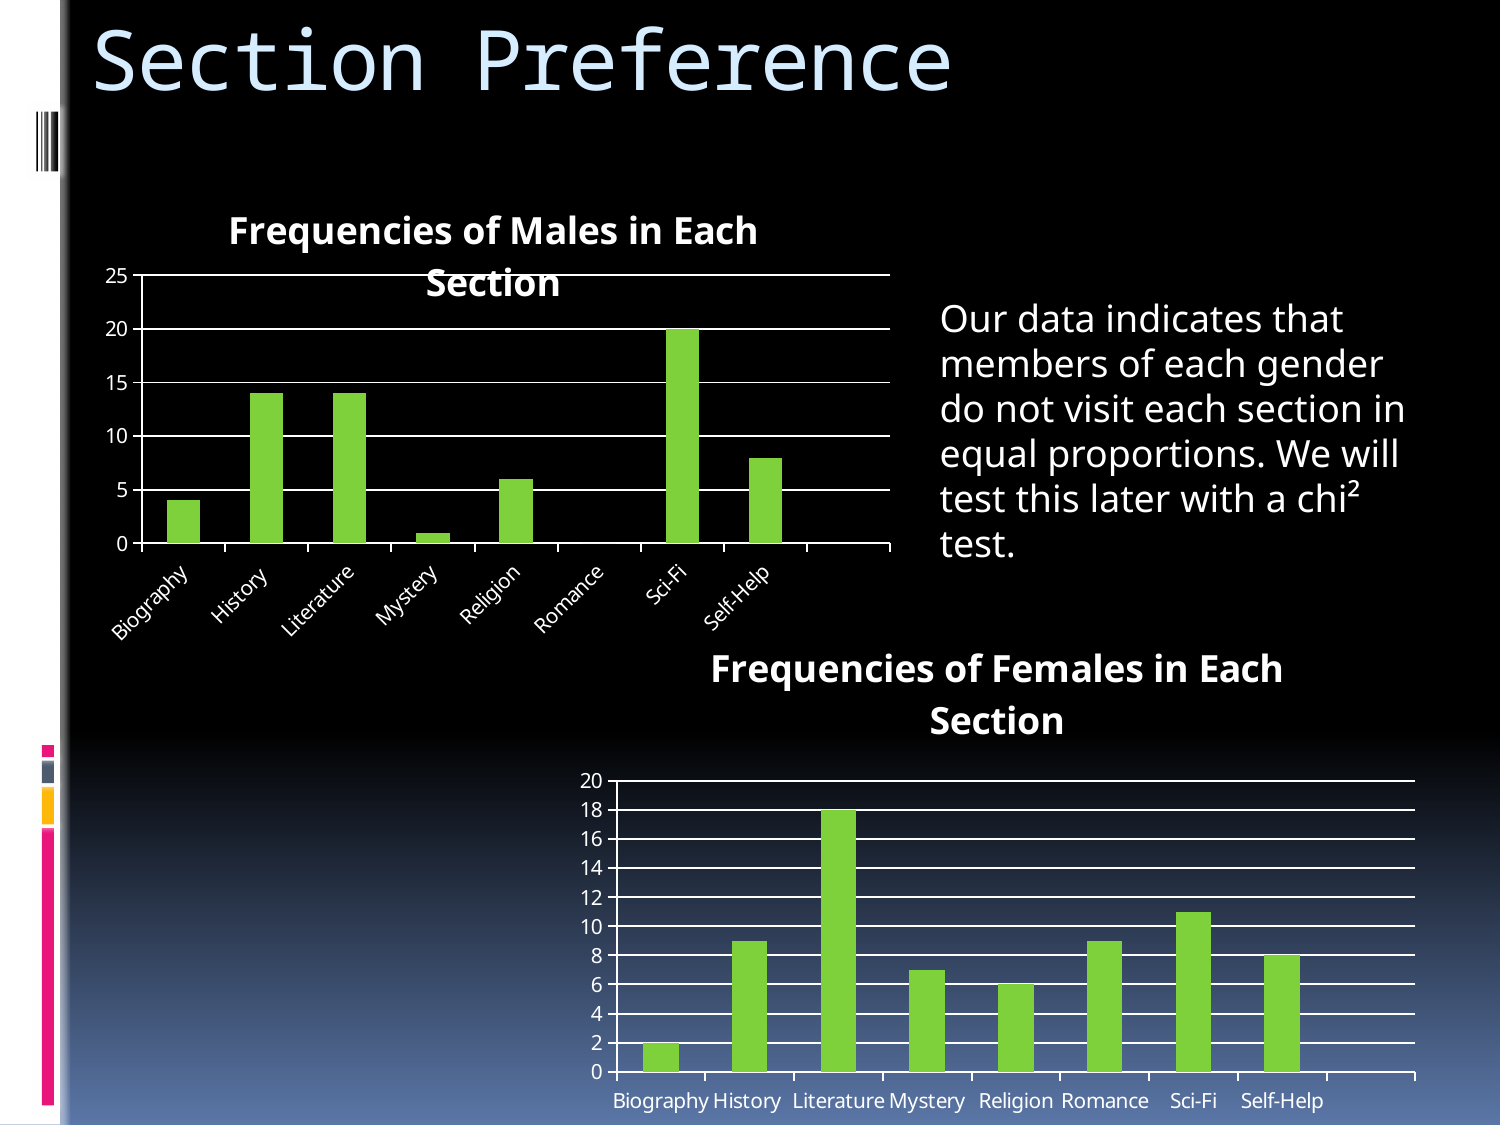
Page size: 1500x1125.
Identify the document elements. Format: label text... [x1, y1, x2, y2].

chart [562, 611, 1434, 1125]
chart [74, 174, 913, 663]
title Section Preference [75, 0, 1425, 188]
text_box Our data indicates that members of each gender do not visit each section in equal proportions. We will test this later with a chi² test. [924, 287, 1450, 573]
